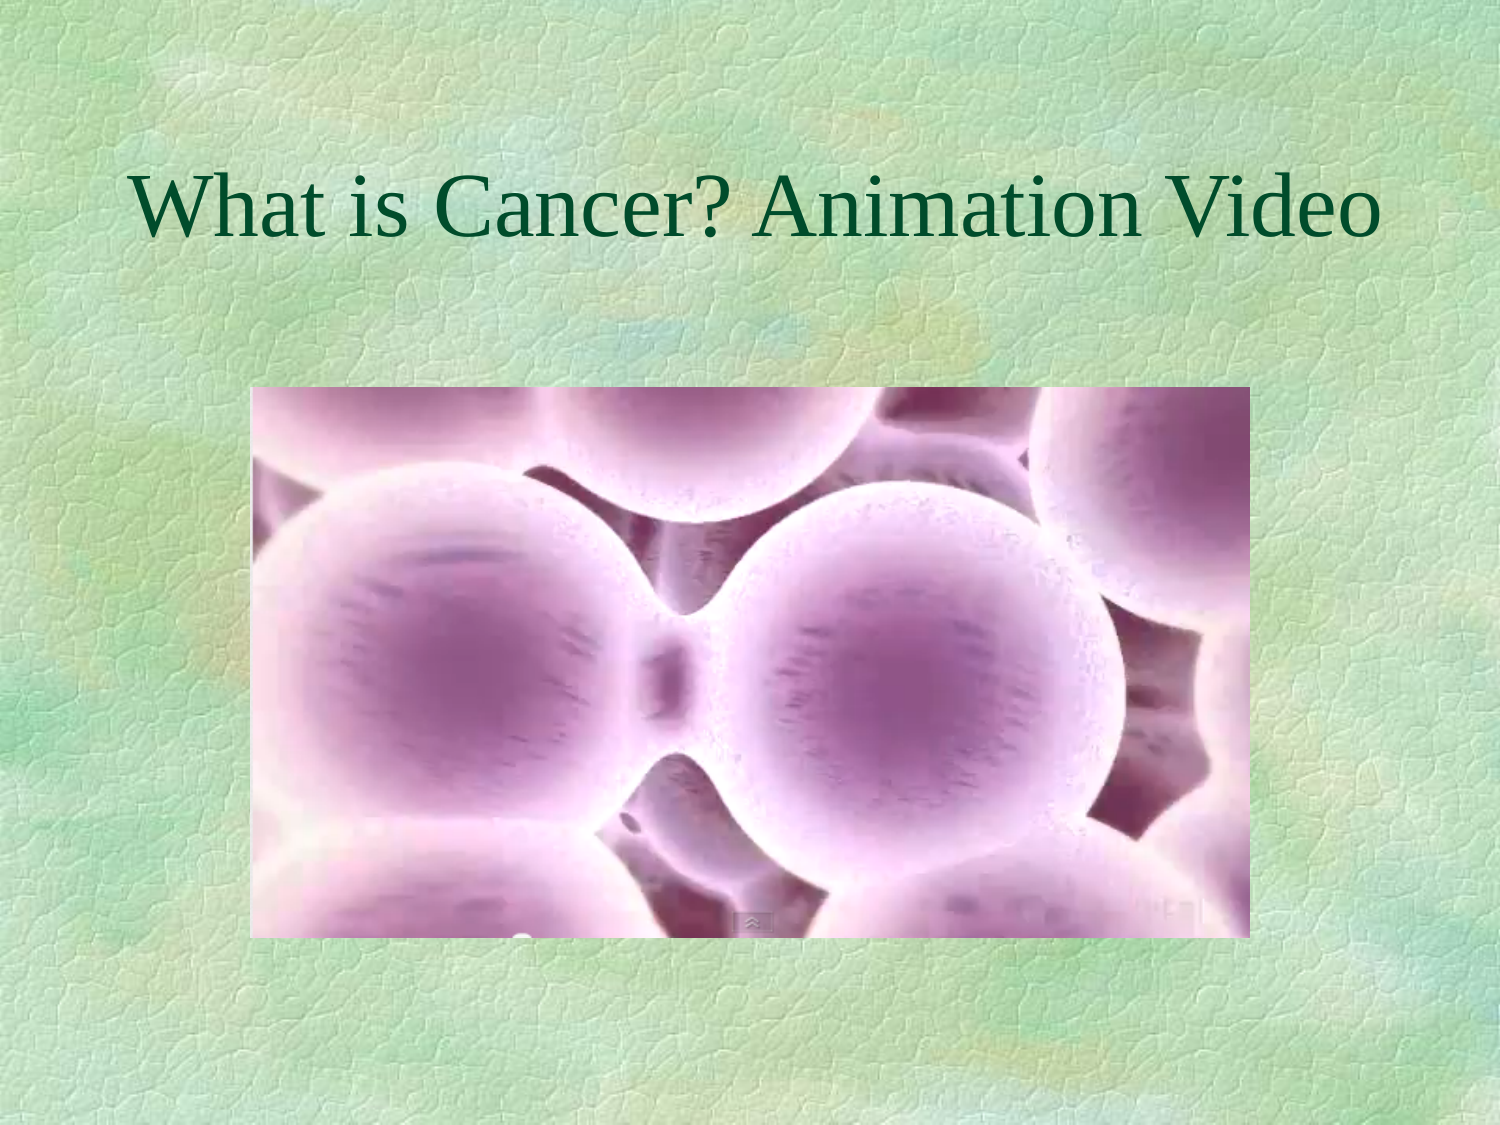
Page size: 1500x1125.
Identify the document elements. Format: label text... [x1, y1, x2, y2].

title What is Cancer? Animation Video [112, 74, 1438, 263]
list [250, 387, 1250, 938]
picture [0, 0, 1500, 1125]
